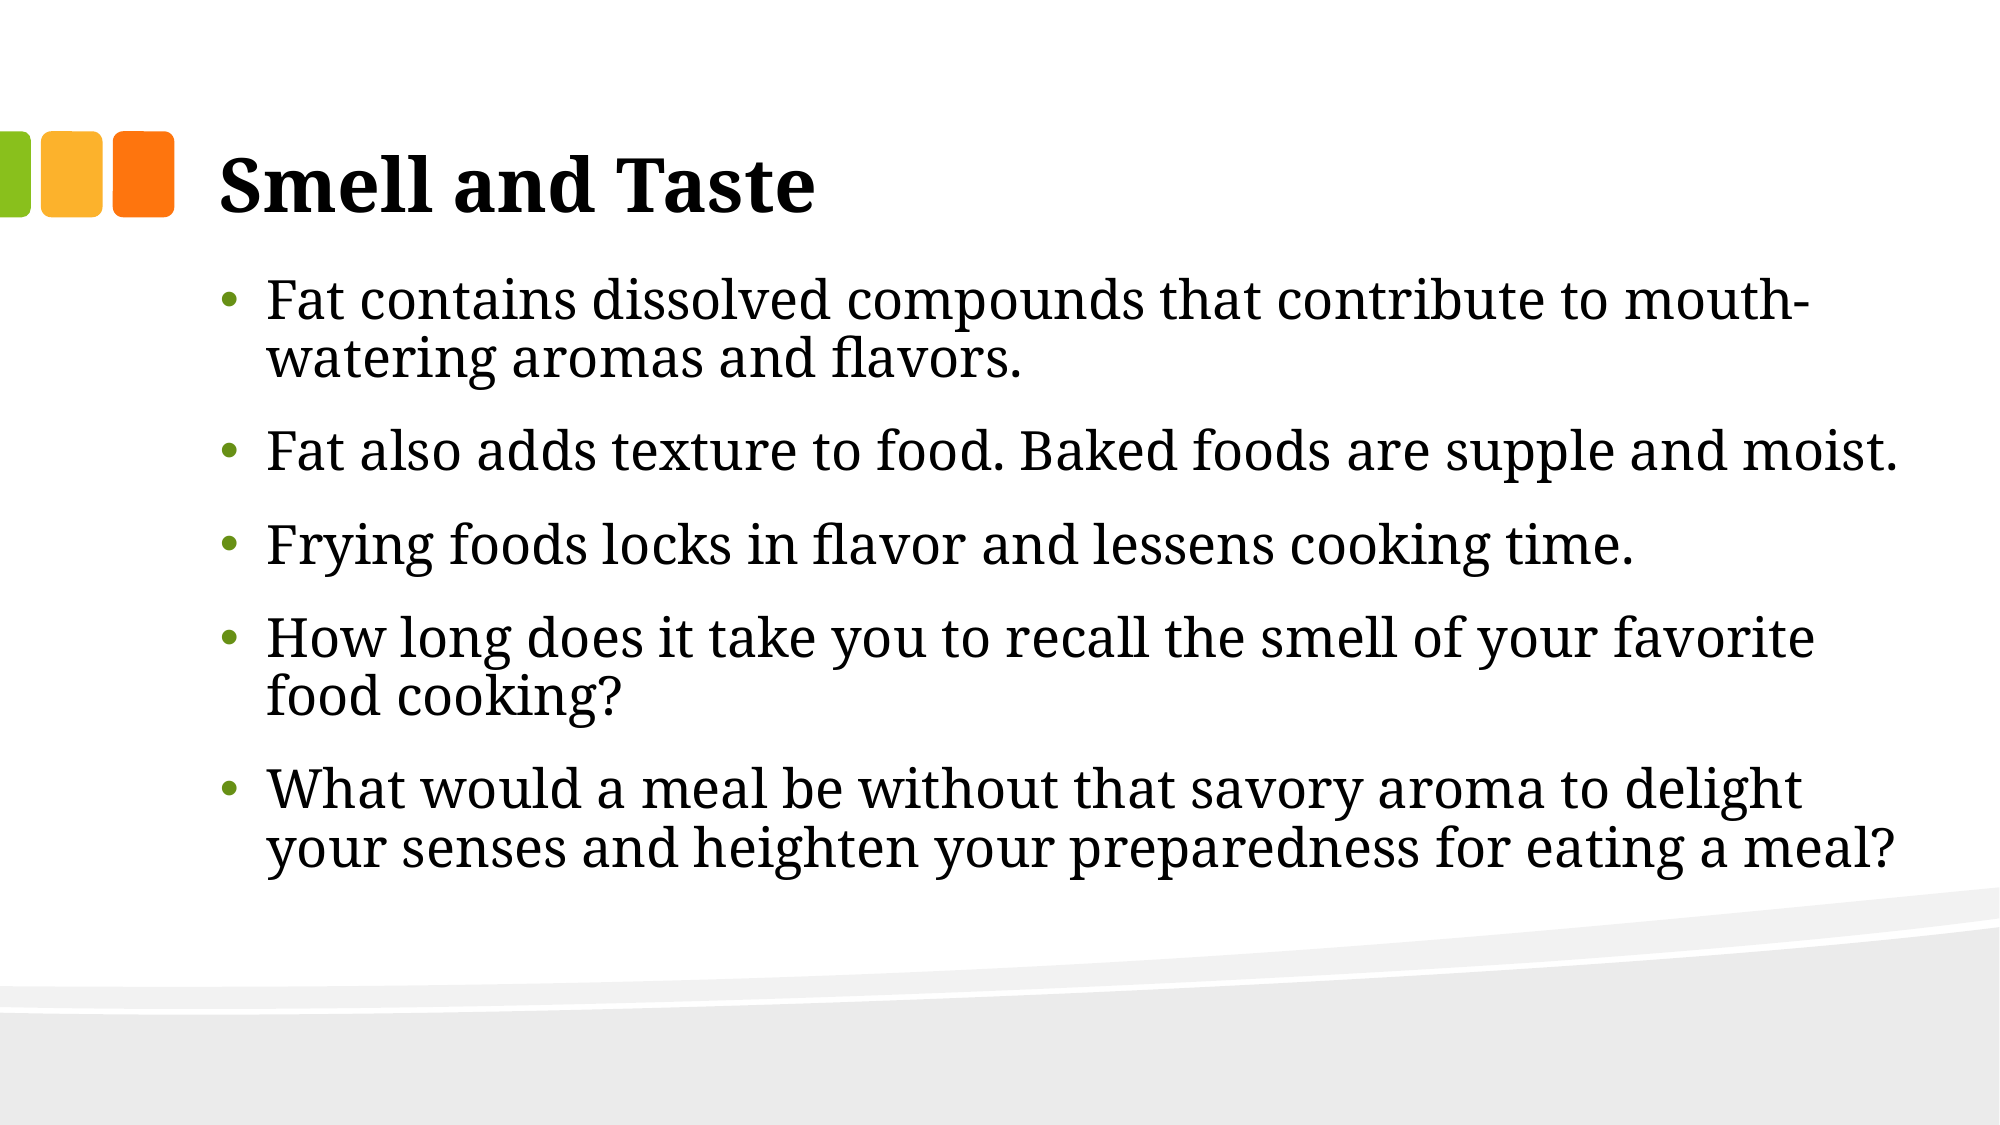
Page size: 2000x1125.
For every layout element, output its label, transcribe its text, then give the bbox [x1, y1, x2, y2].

title Smell and Taste [199, 24, 1800, 238]
list Fat contains dissolved compounds that contribute to mouth-watering aromas and flavors. Fat also adds texture to food. Baked foods are supple and moist. Frying foods locks in flavor and lessens cooking time. How long does it take you to recall the smell of your favorite food cooking? What would a meal be without that savory aroma to delight your senses and heighten your preparedness for eating a meal? [199, 262, 1925, 1013]
